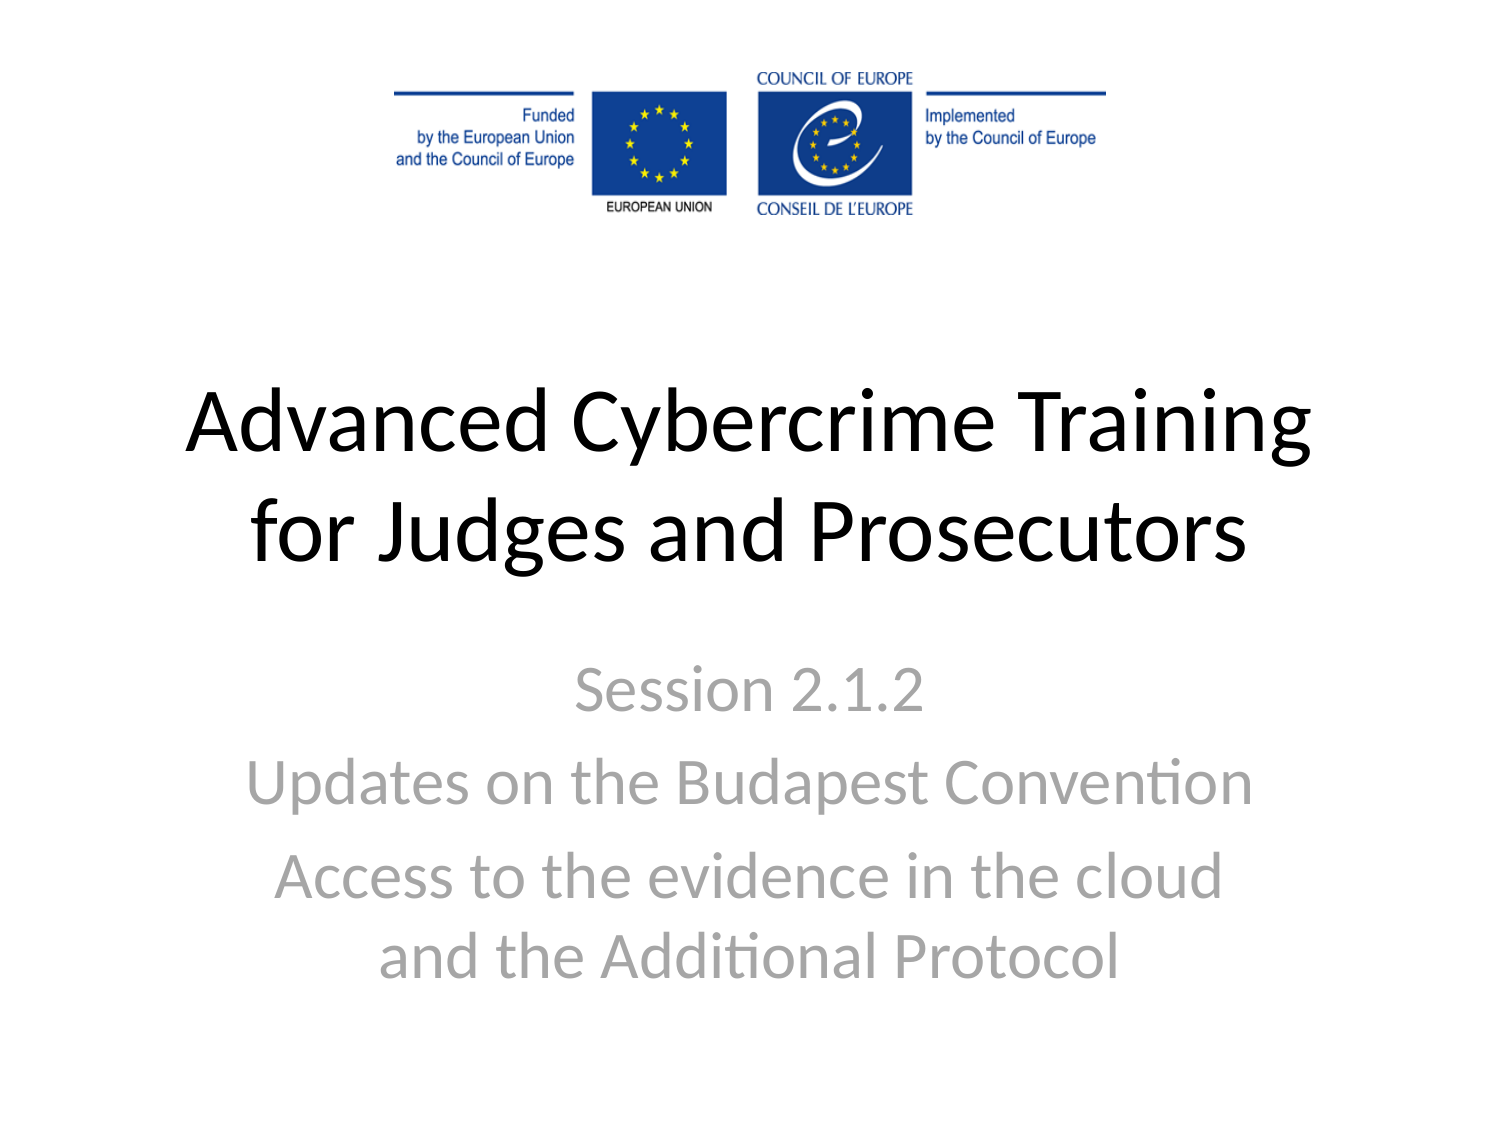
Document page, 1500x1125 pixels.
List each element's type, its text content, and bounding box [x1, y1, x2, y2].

subtitle Session 2.1.2 Updates on the Budapest Convention Access to the evidence in the cloud and the Additional Protocol [225, 637, 1275, 925]
picture [394, 72, 1106, 215]
title Advanced Cybercrime Training for Judges and Prosecutors [112, 349, 1388, 591]
